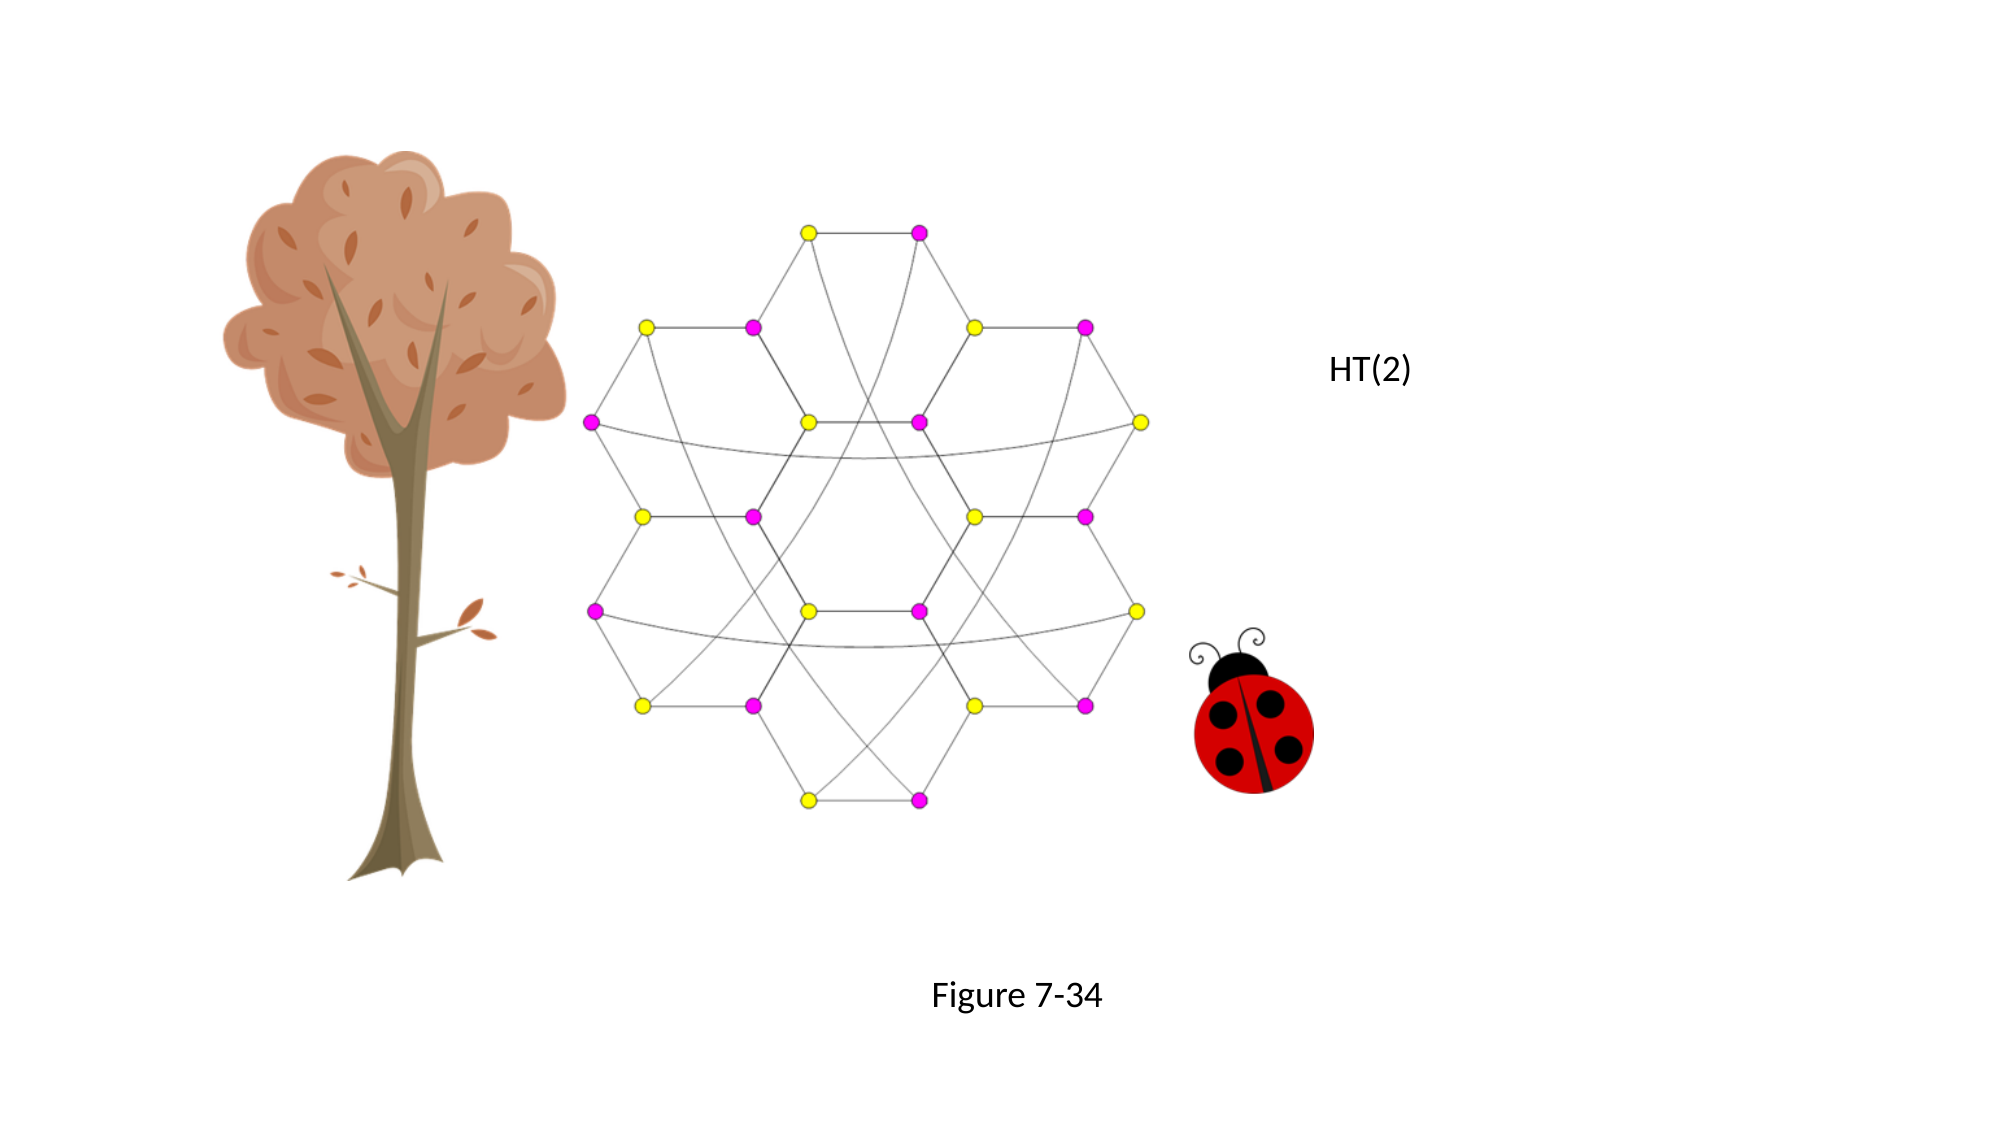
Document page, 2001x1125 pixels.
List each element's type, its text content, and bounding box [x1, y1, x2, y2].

text_box Figure 7-34 [916, 962, 1119, 1023]
text_box HT(2) [1314, 336, 1428, 397]
picture [212, 151, 1314, 881]
